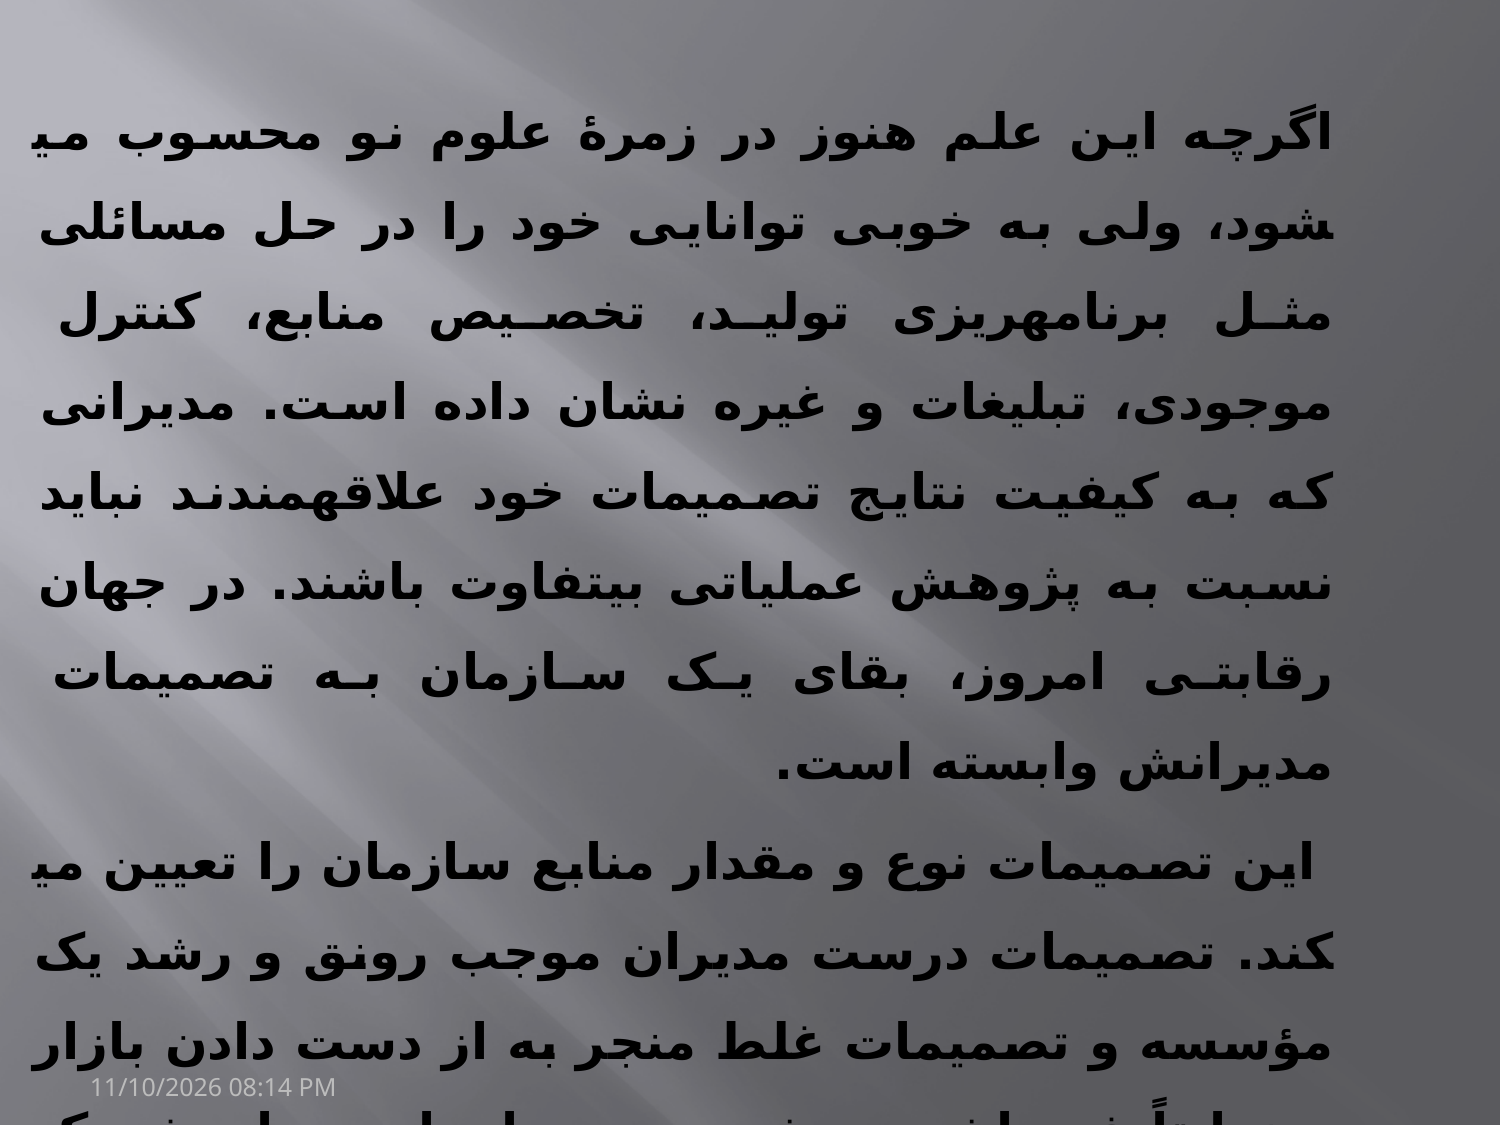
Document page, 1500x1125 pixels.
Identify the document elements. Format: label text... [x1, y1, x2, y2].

list اگرچه این علم هنوز در زمرۀ علوم نو محسوب می­شود، ولی به خوبی توانایی خود را در حل مسائلی مثل برنامه­ریزی تولید، تخصیص منابع، کنترل موجودی، تبلیغات و غیره نشان داده است. مدیرانی که به کیفیت نتایج تصمیمات خود علاقه­مندند نباید نسبت به پژوهش عملیاتی بی­تفاوت باشند. در جهان رقابتی امروز، بقای یک سازمان به تصمیمات مدیرانش وابسته است. این تصمیمات نوع و مقدار منابع سازمان را تعیین می­کند. تصمیمات درست مدیران موجب رونق و رشد یک مؤسسه و تصمیمات غلط منجر به از دست دادن بازار و نهایتاً فروپاشی می­شود. در جهان امروز ارزش یک مدیر به طور عمده بر اساس کیفیت تصمیماتش سنجیده می­شود. [17, 61, 1439, 1125]
slide_number 20/مارس/1 [75, 1052, 425, 1113]
